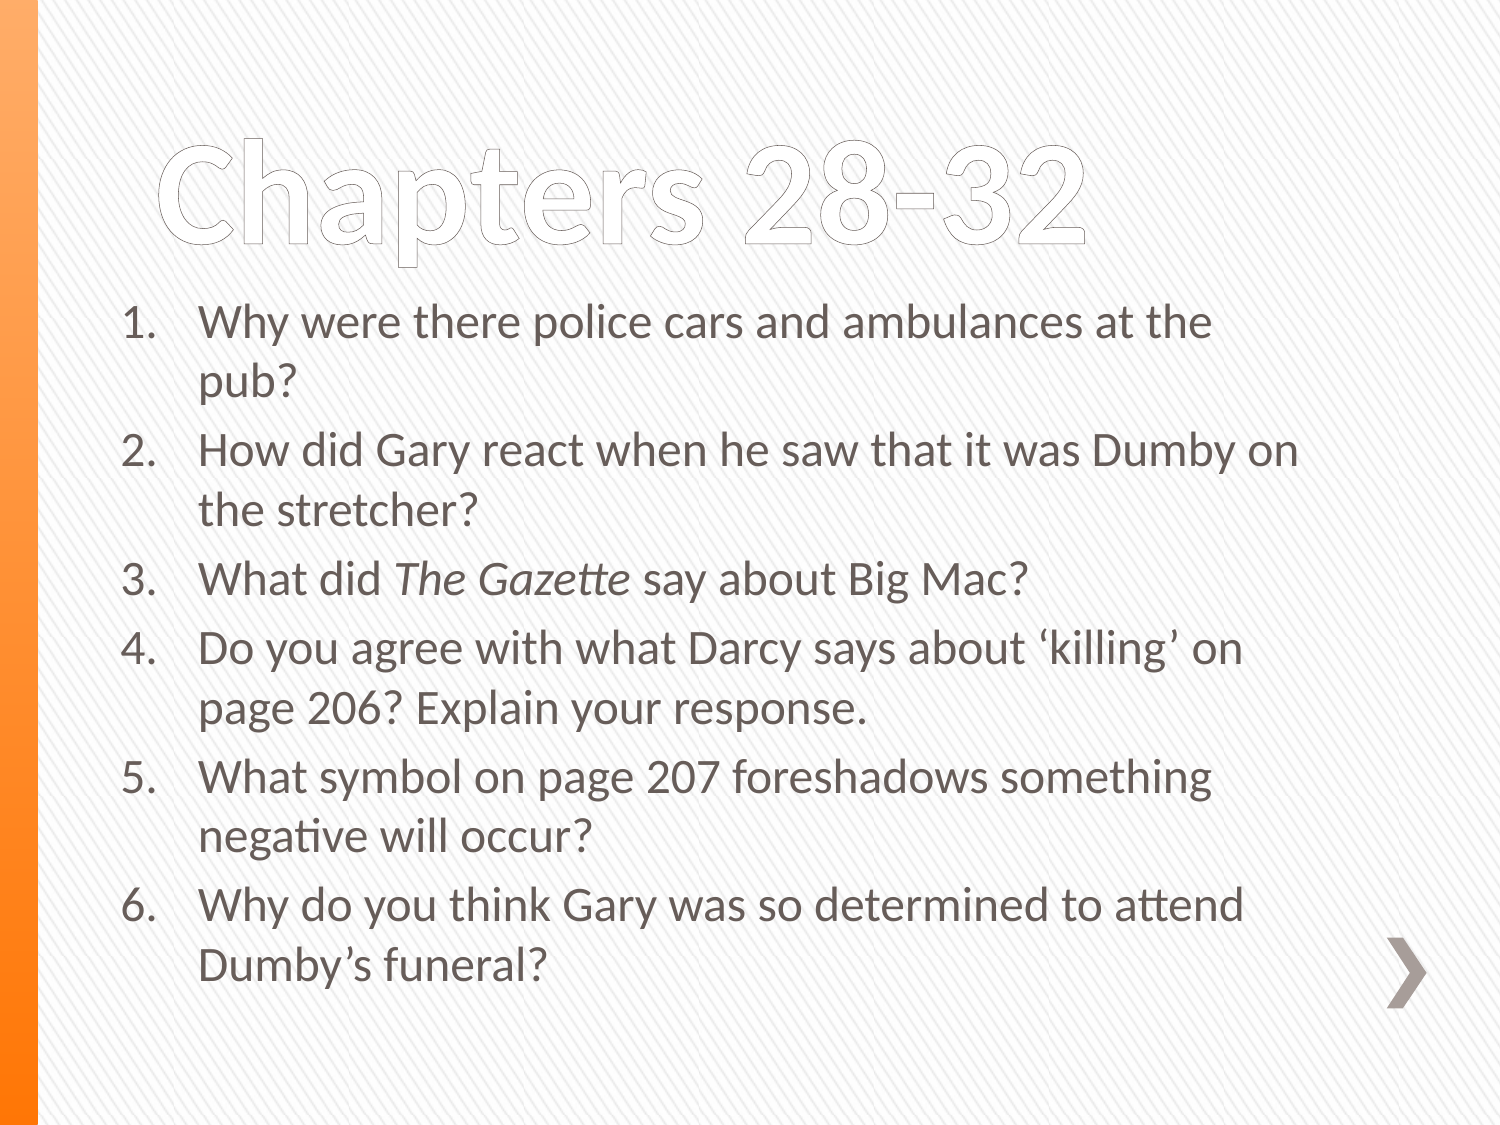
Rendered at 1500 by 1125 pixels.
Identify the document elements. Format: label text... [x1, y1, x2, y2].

list Why were there police cars and ambulances at the pub? How did Gary react when he saw that it was Dumby on the stretcher? What did The Gazette say about Big Mac? Do you agree with what Darcy says about ‘killing’ on page 206? Explain your response. What symbol on page 207 foreshadows something negative will occur? Why do you think Gary was so determined to attend Dumby’s funeral? [105, 281, 1331, 1007]
title Chapters 28-32 [140, 93, 1329, 281]
